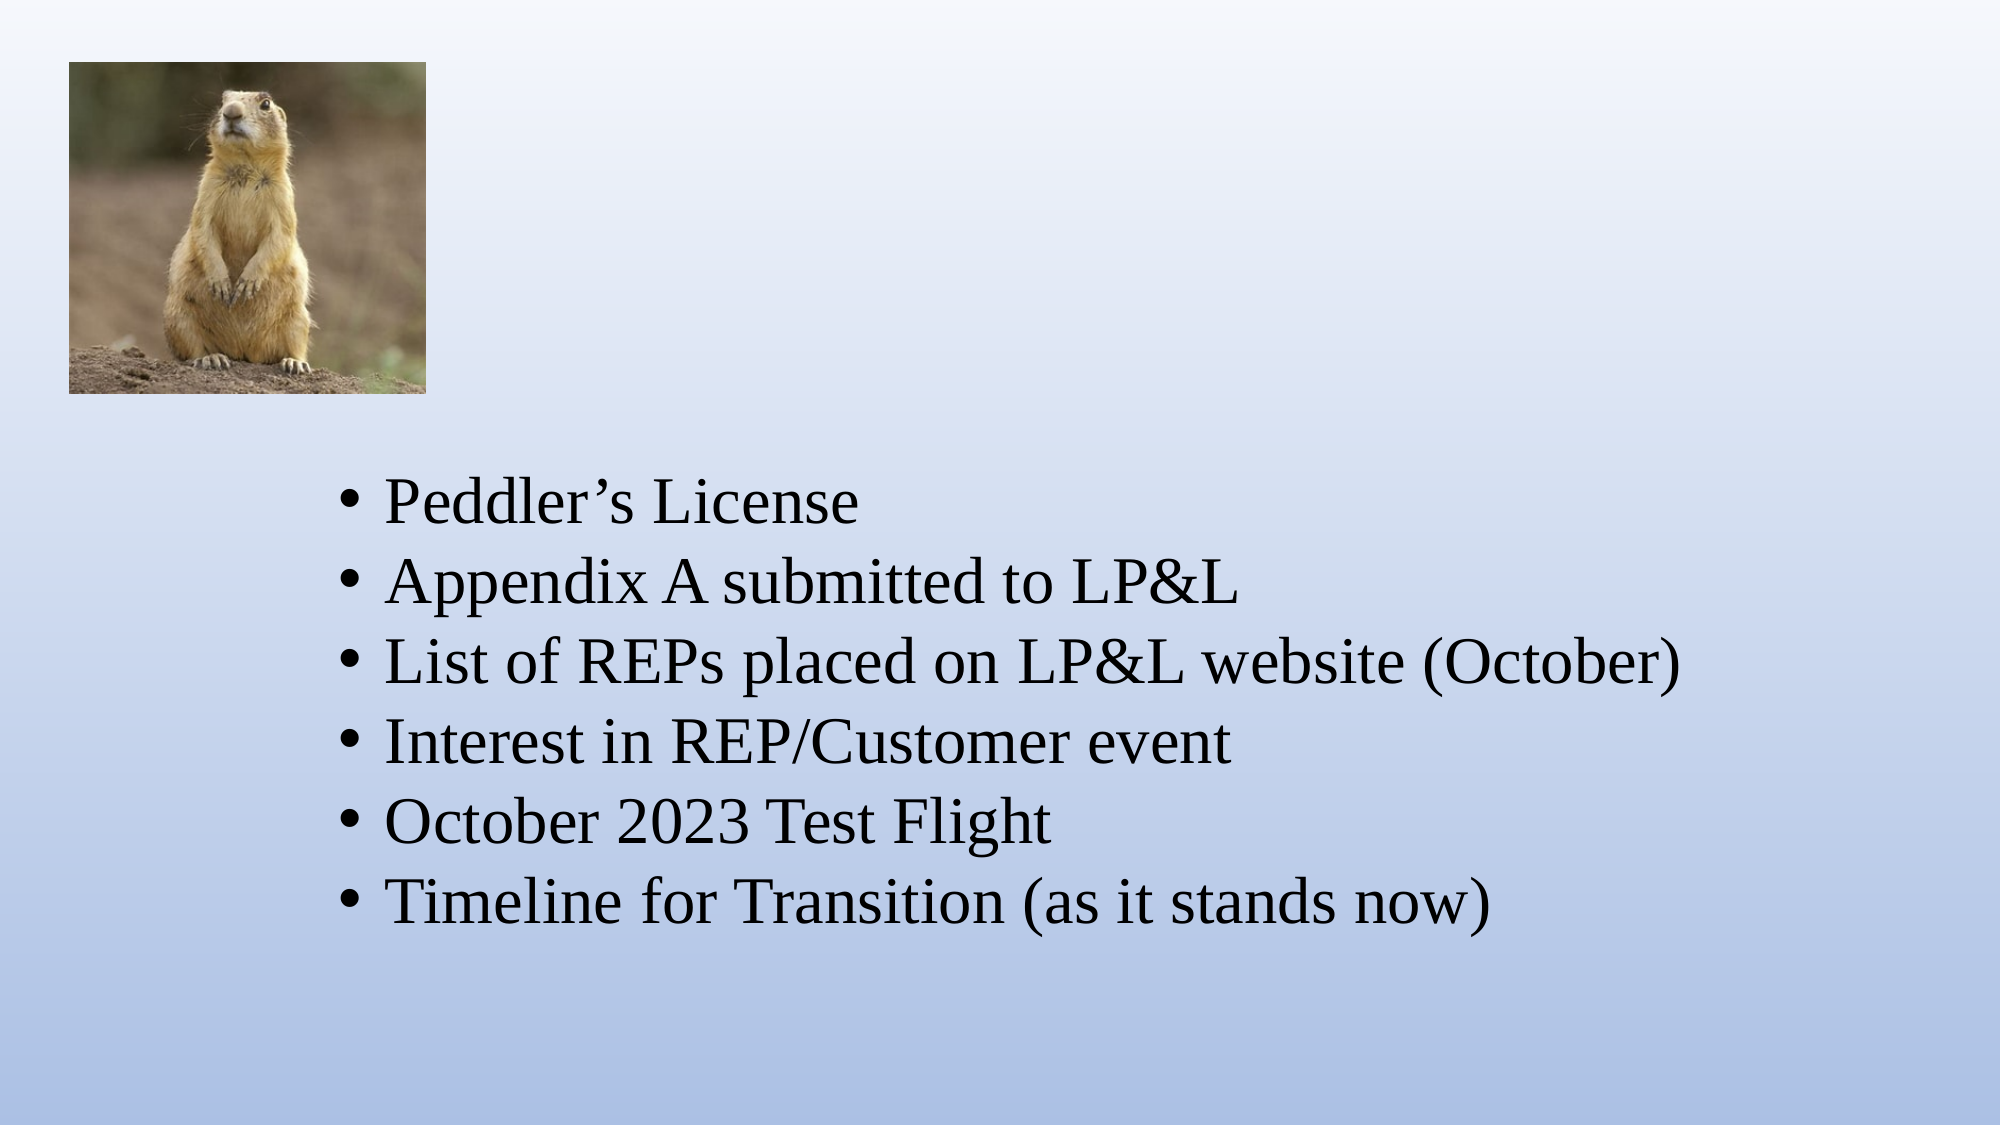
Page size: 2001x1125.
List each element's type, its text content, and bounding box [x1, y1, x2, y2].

text_box Peddler’s License Appendix A submitted to LP&L List of REPs placed on LP&L website (October) Interest in REP/Customer event October 2023 Test Flight Timeline for Transition (as it stands now) [323, 449, 1713, 945]
picture [69, 62, 426, 394]
